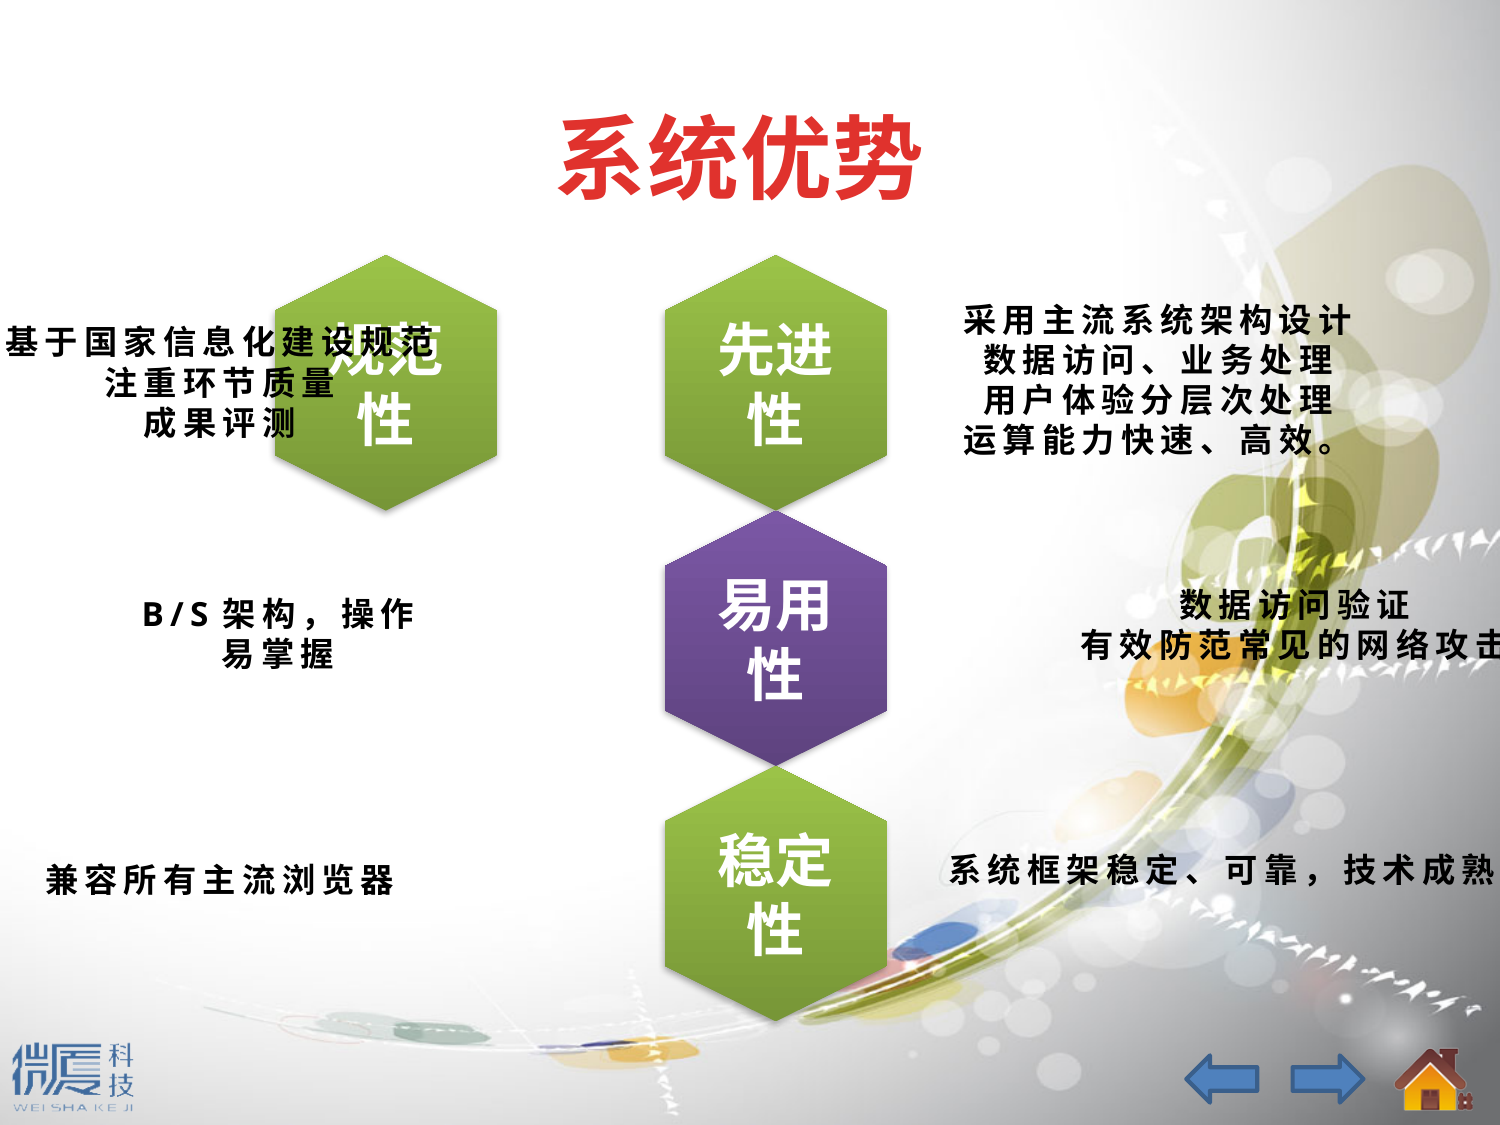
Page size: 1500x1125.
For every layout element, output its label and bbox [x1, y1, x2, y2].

text_box [1186, 1039, 1485, 1118]
picture [0, 0, 1500, 1125]
list [5, 255, 1500, 1022]
